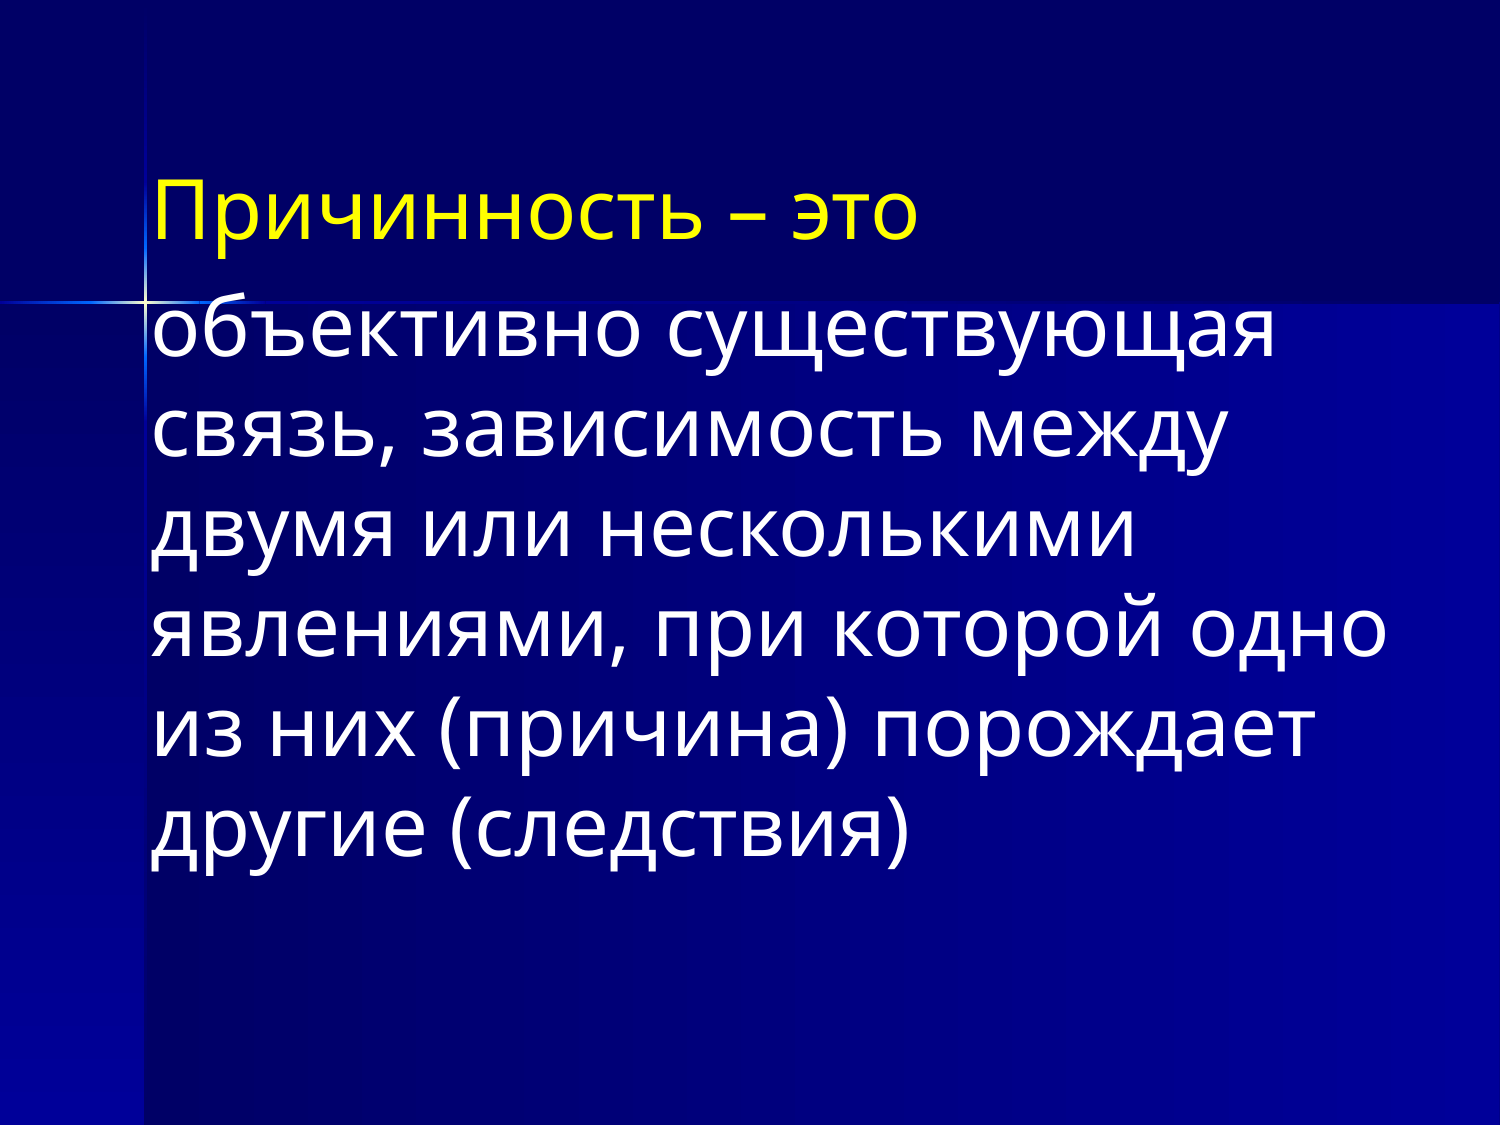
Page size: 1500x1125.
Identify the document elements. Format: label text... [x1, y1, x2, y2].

subtitle Причинность – это объективно существующая связь, зависимость между двумя или несколькими явлениями, при которой одно из них (причина) порождает другие (следствия) [135, 149, 1500, 1125]
